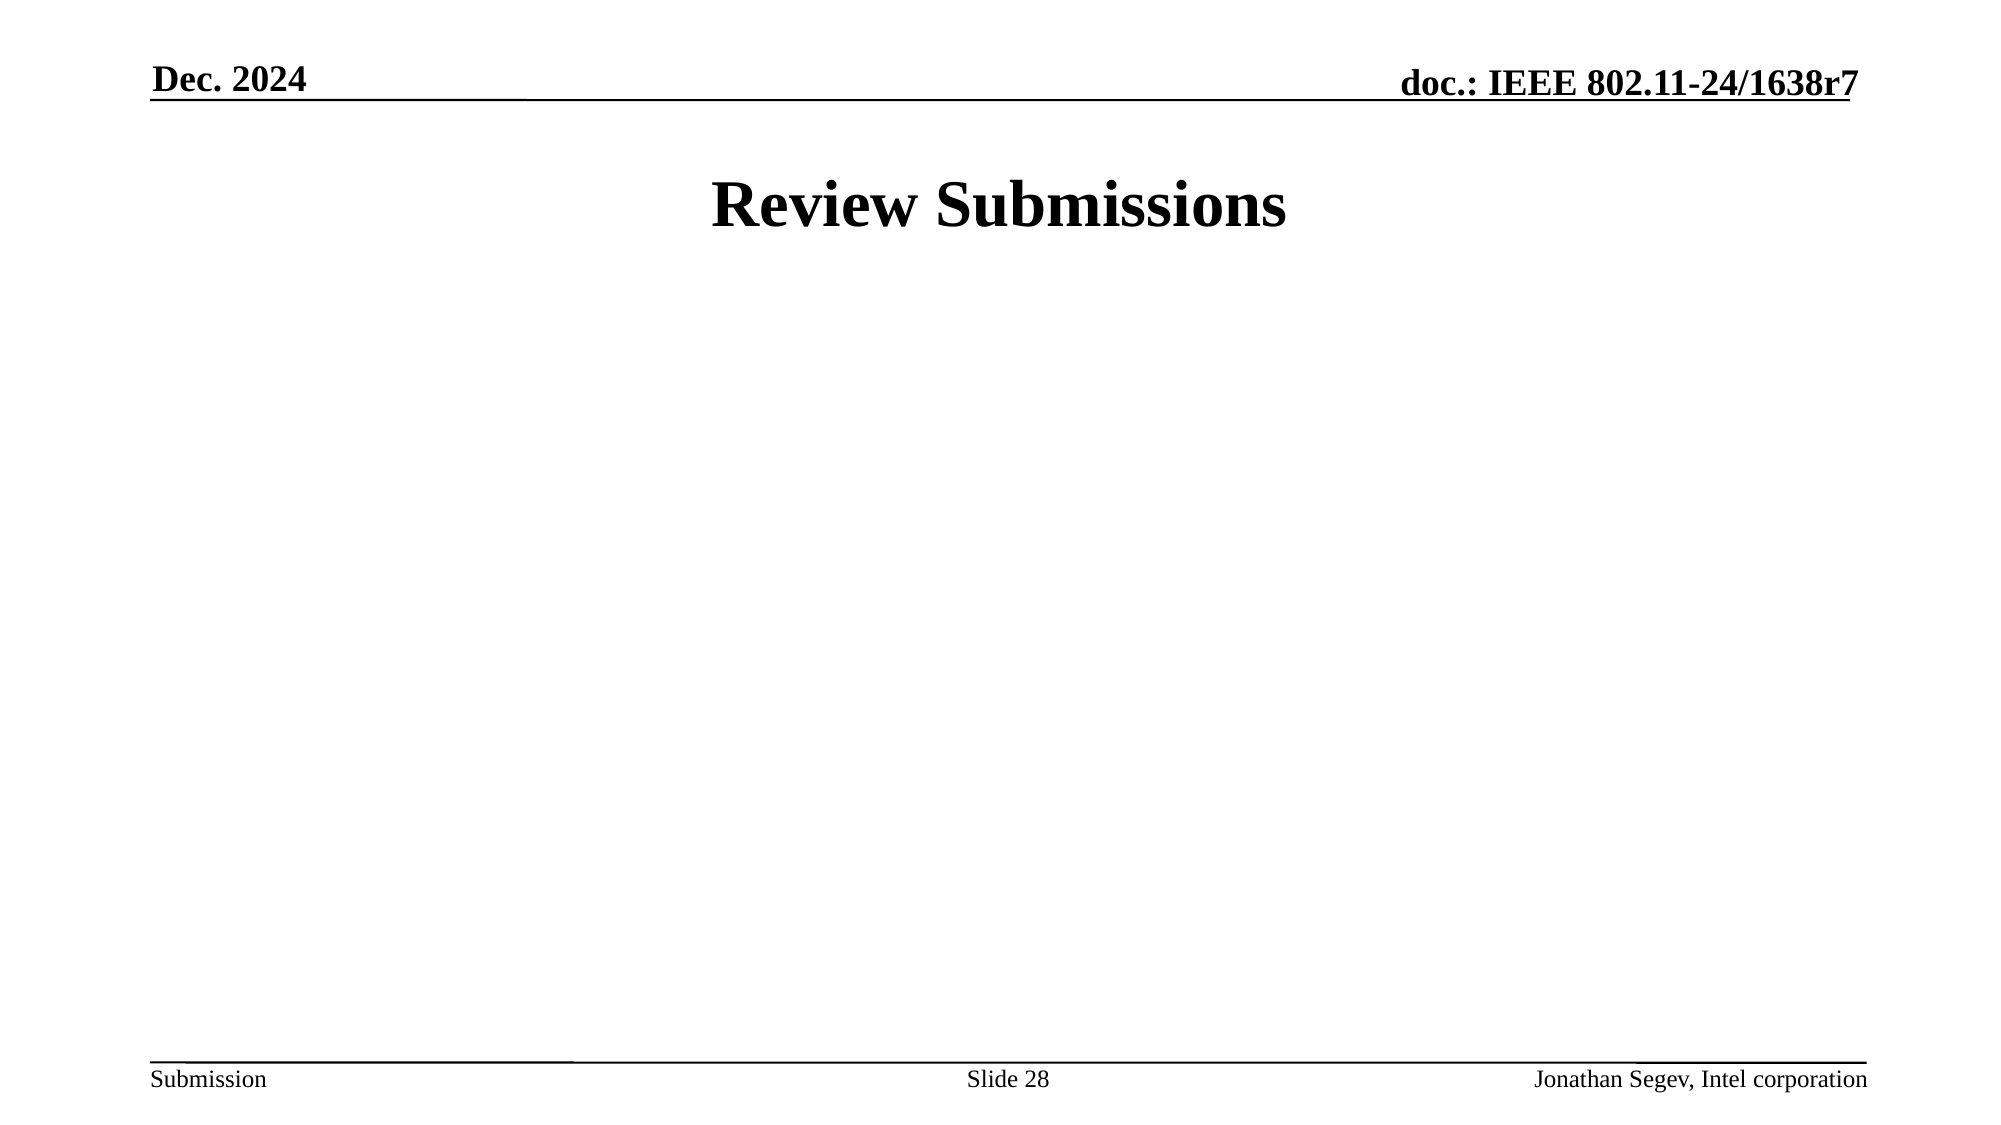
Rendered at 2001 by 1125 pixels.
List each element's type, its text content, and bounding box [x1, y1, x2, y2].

title Review Submissions [149, 112, 1850, 288]
footer Jonathan Segev, Intel corporation [1171, 1061, 1869, 1093]
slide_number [152, 54, 563, 100]
slide_number Slide 28 [950, 1061, 1067, 1123]
